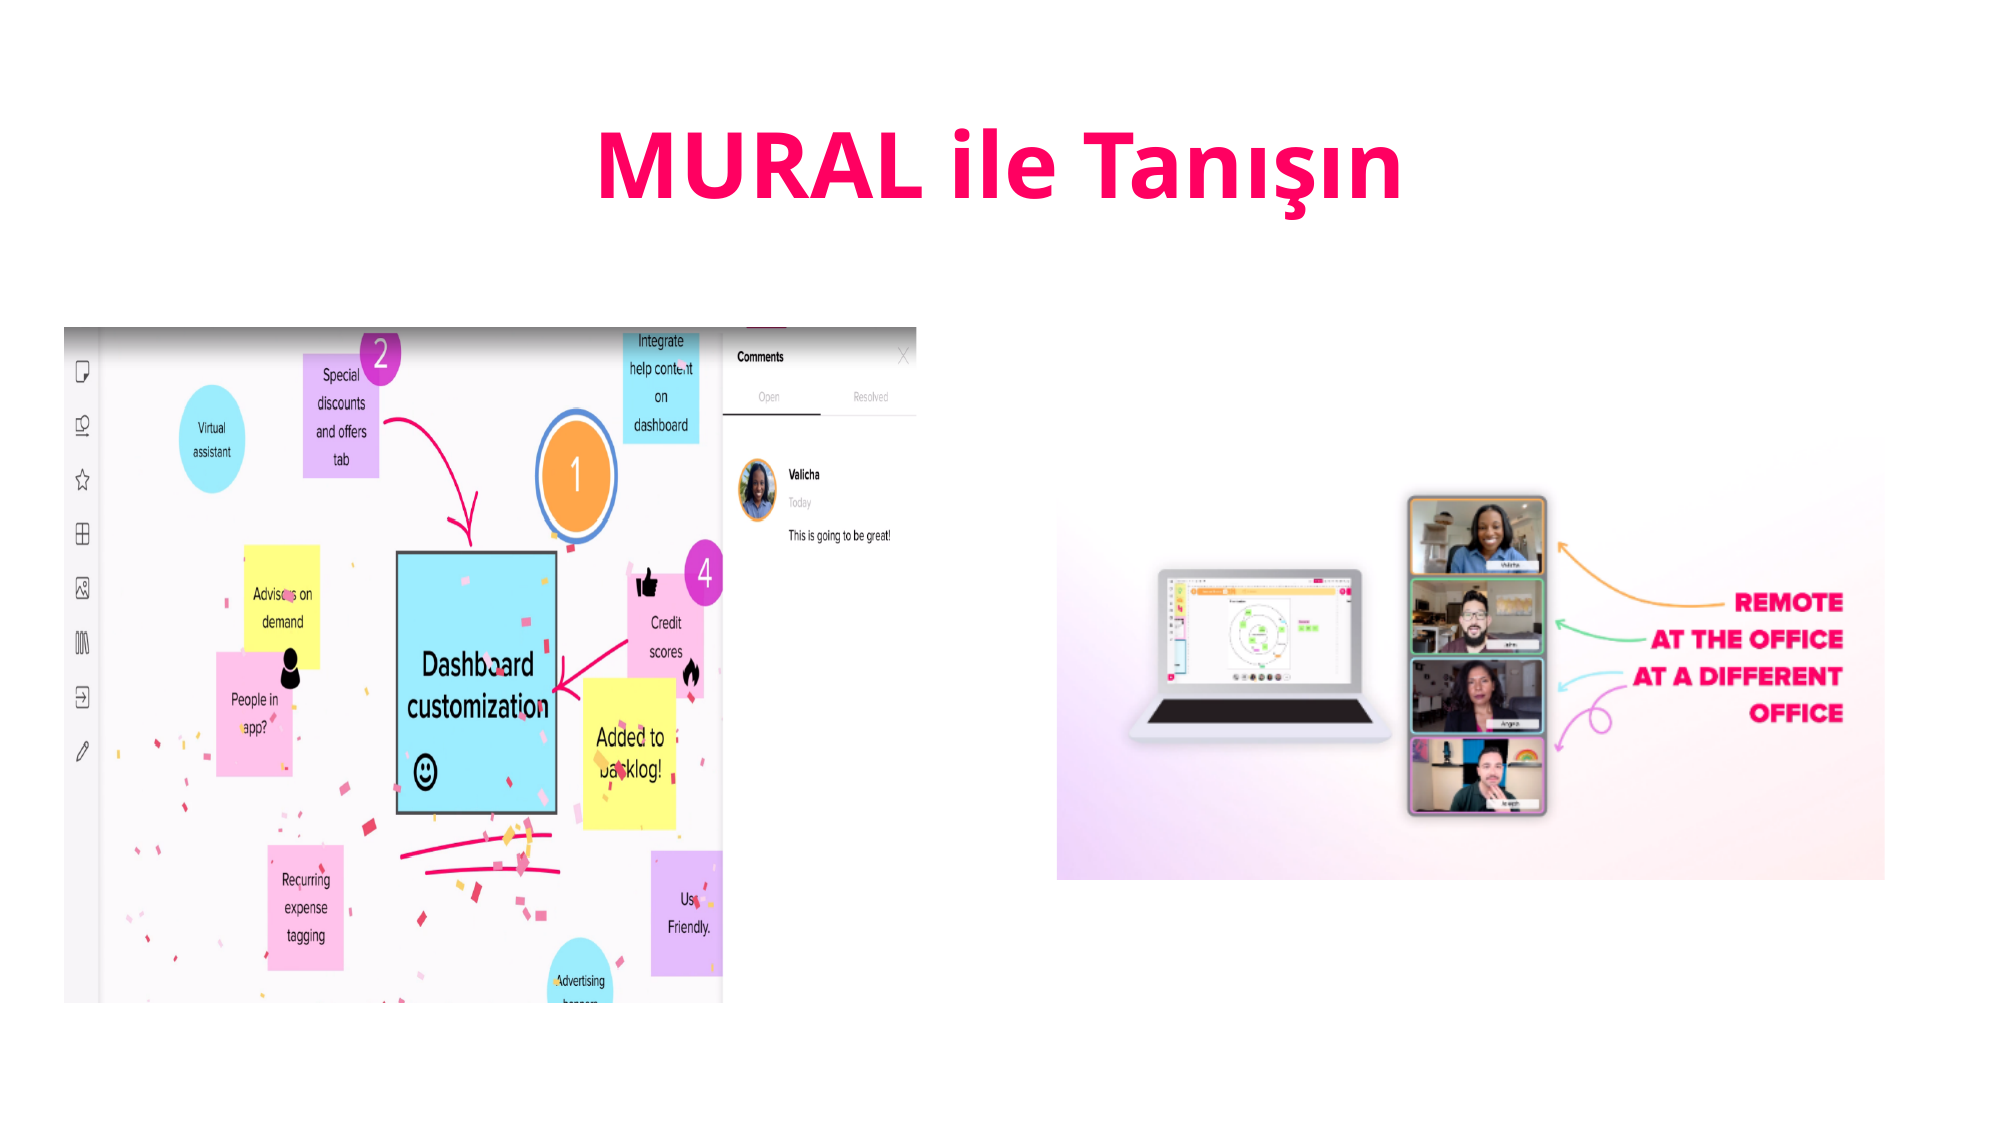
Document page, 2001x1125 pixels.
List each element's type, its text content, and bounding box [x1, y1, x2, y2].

title MURAL ile Tanışın [137, 59, 1863, 278]
picture [1056, 437, 1885, 880]
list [64, 327, 917, 1003]
